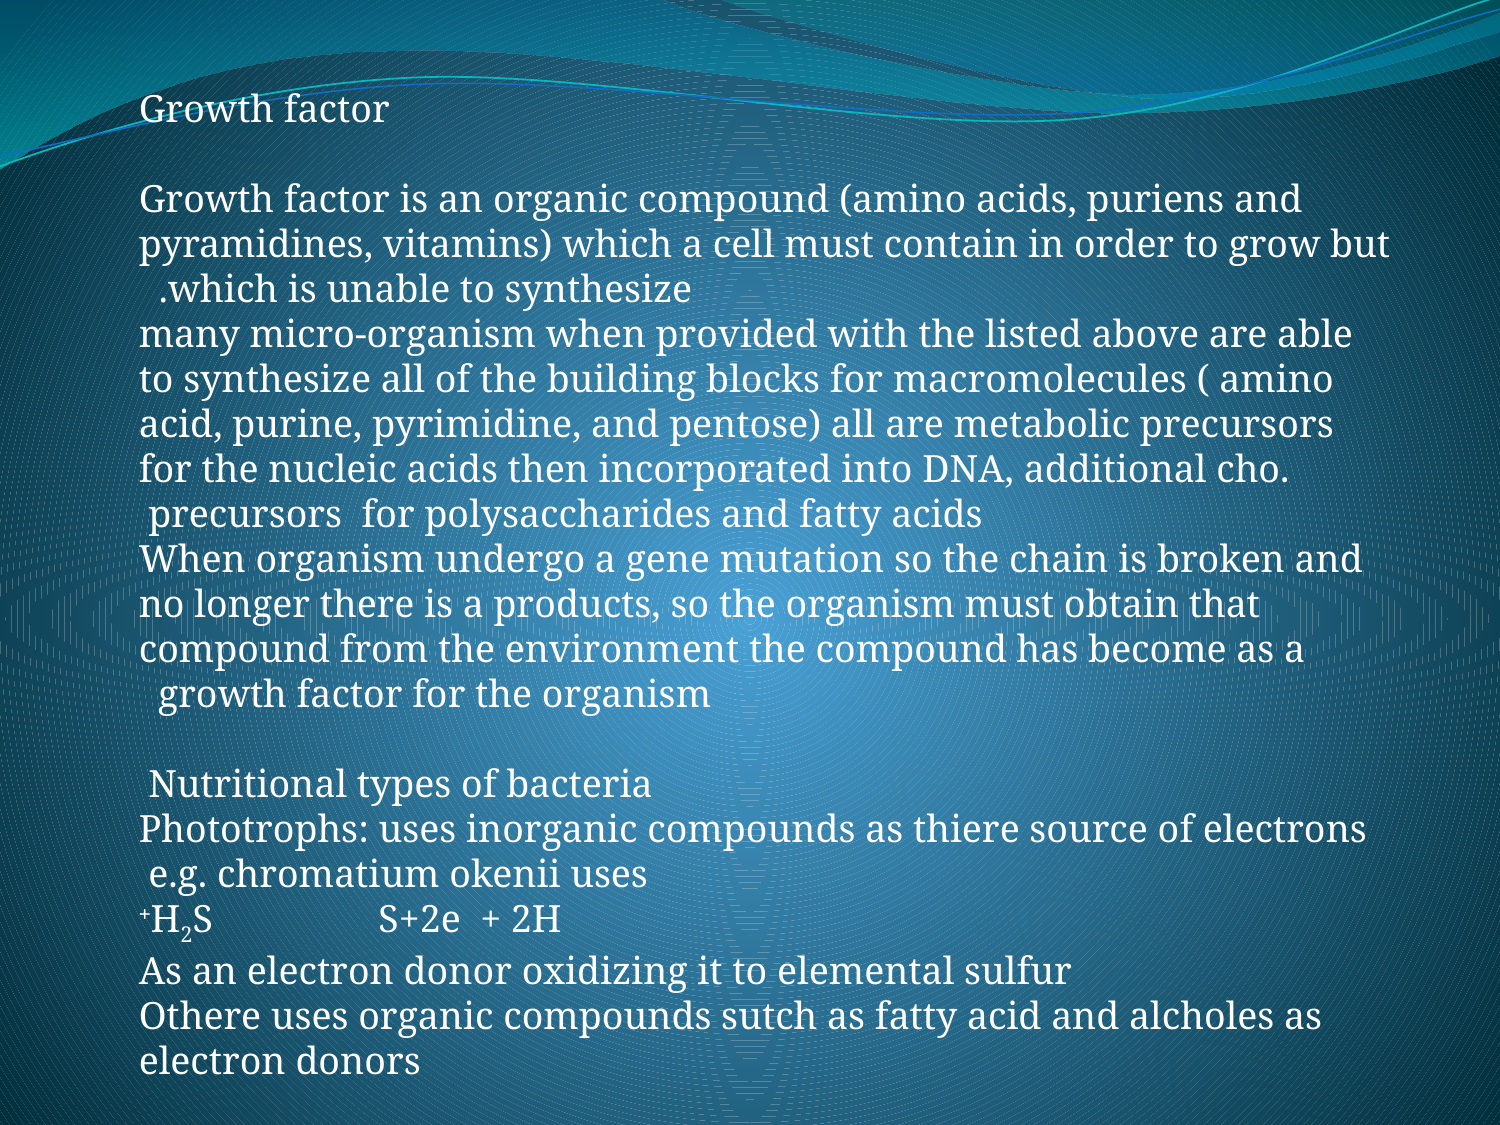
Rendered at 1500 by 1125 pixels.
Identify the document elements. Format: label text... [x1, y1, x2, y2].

text_box Growth factor Growth factor is an organic compound (amino acids, puriens and pyramidines, vitamins) which a cell must contain in order to grow but which is unable to synthesize. many micro-organism when provided with the listed above are able to synthesize all of the building blocks for macromolecules ( amino acid, purine, pyrimidine, and pentose) all are metabolic precursors for the nucleic acids then incorporated into DNA, additional cho. precursors for polysaccharides and fatty acids When organism undergo a gene mutation so the chain is broken and no longer there is a products, so the organism must obtain that compound from the environment the compound has become as a growth factor for the organism Nutritional types of bacteria Phototrophs: uses inorganic compounds as thiere source of electrons e.g. chromatium okenii uses H2S S+2e + 2H+ As an electron donor oxidizing it to elemental sulfur Othere uses organic compounds sutch as fatty acid and alcholes as electron donors [123, 78, 1412, 1125]
text_box [112, 101, 123, 207]
